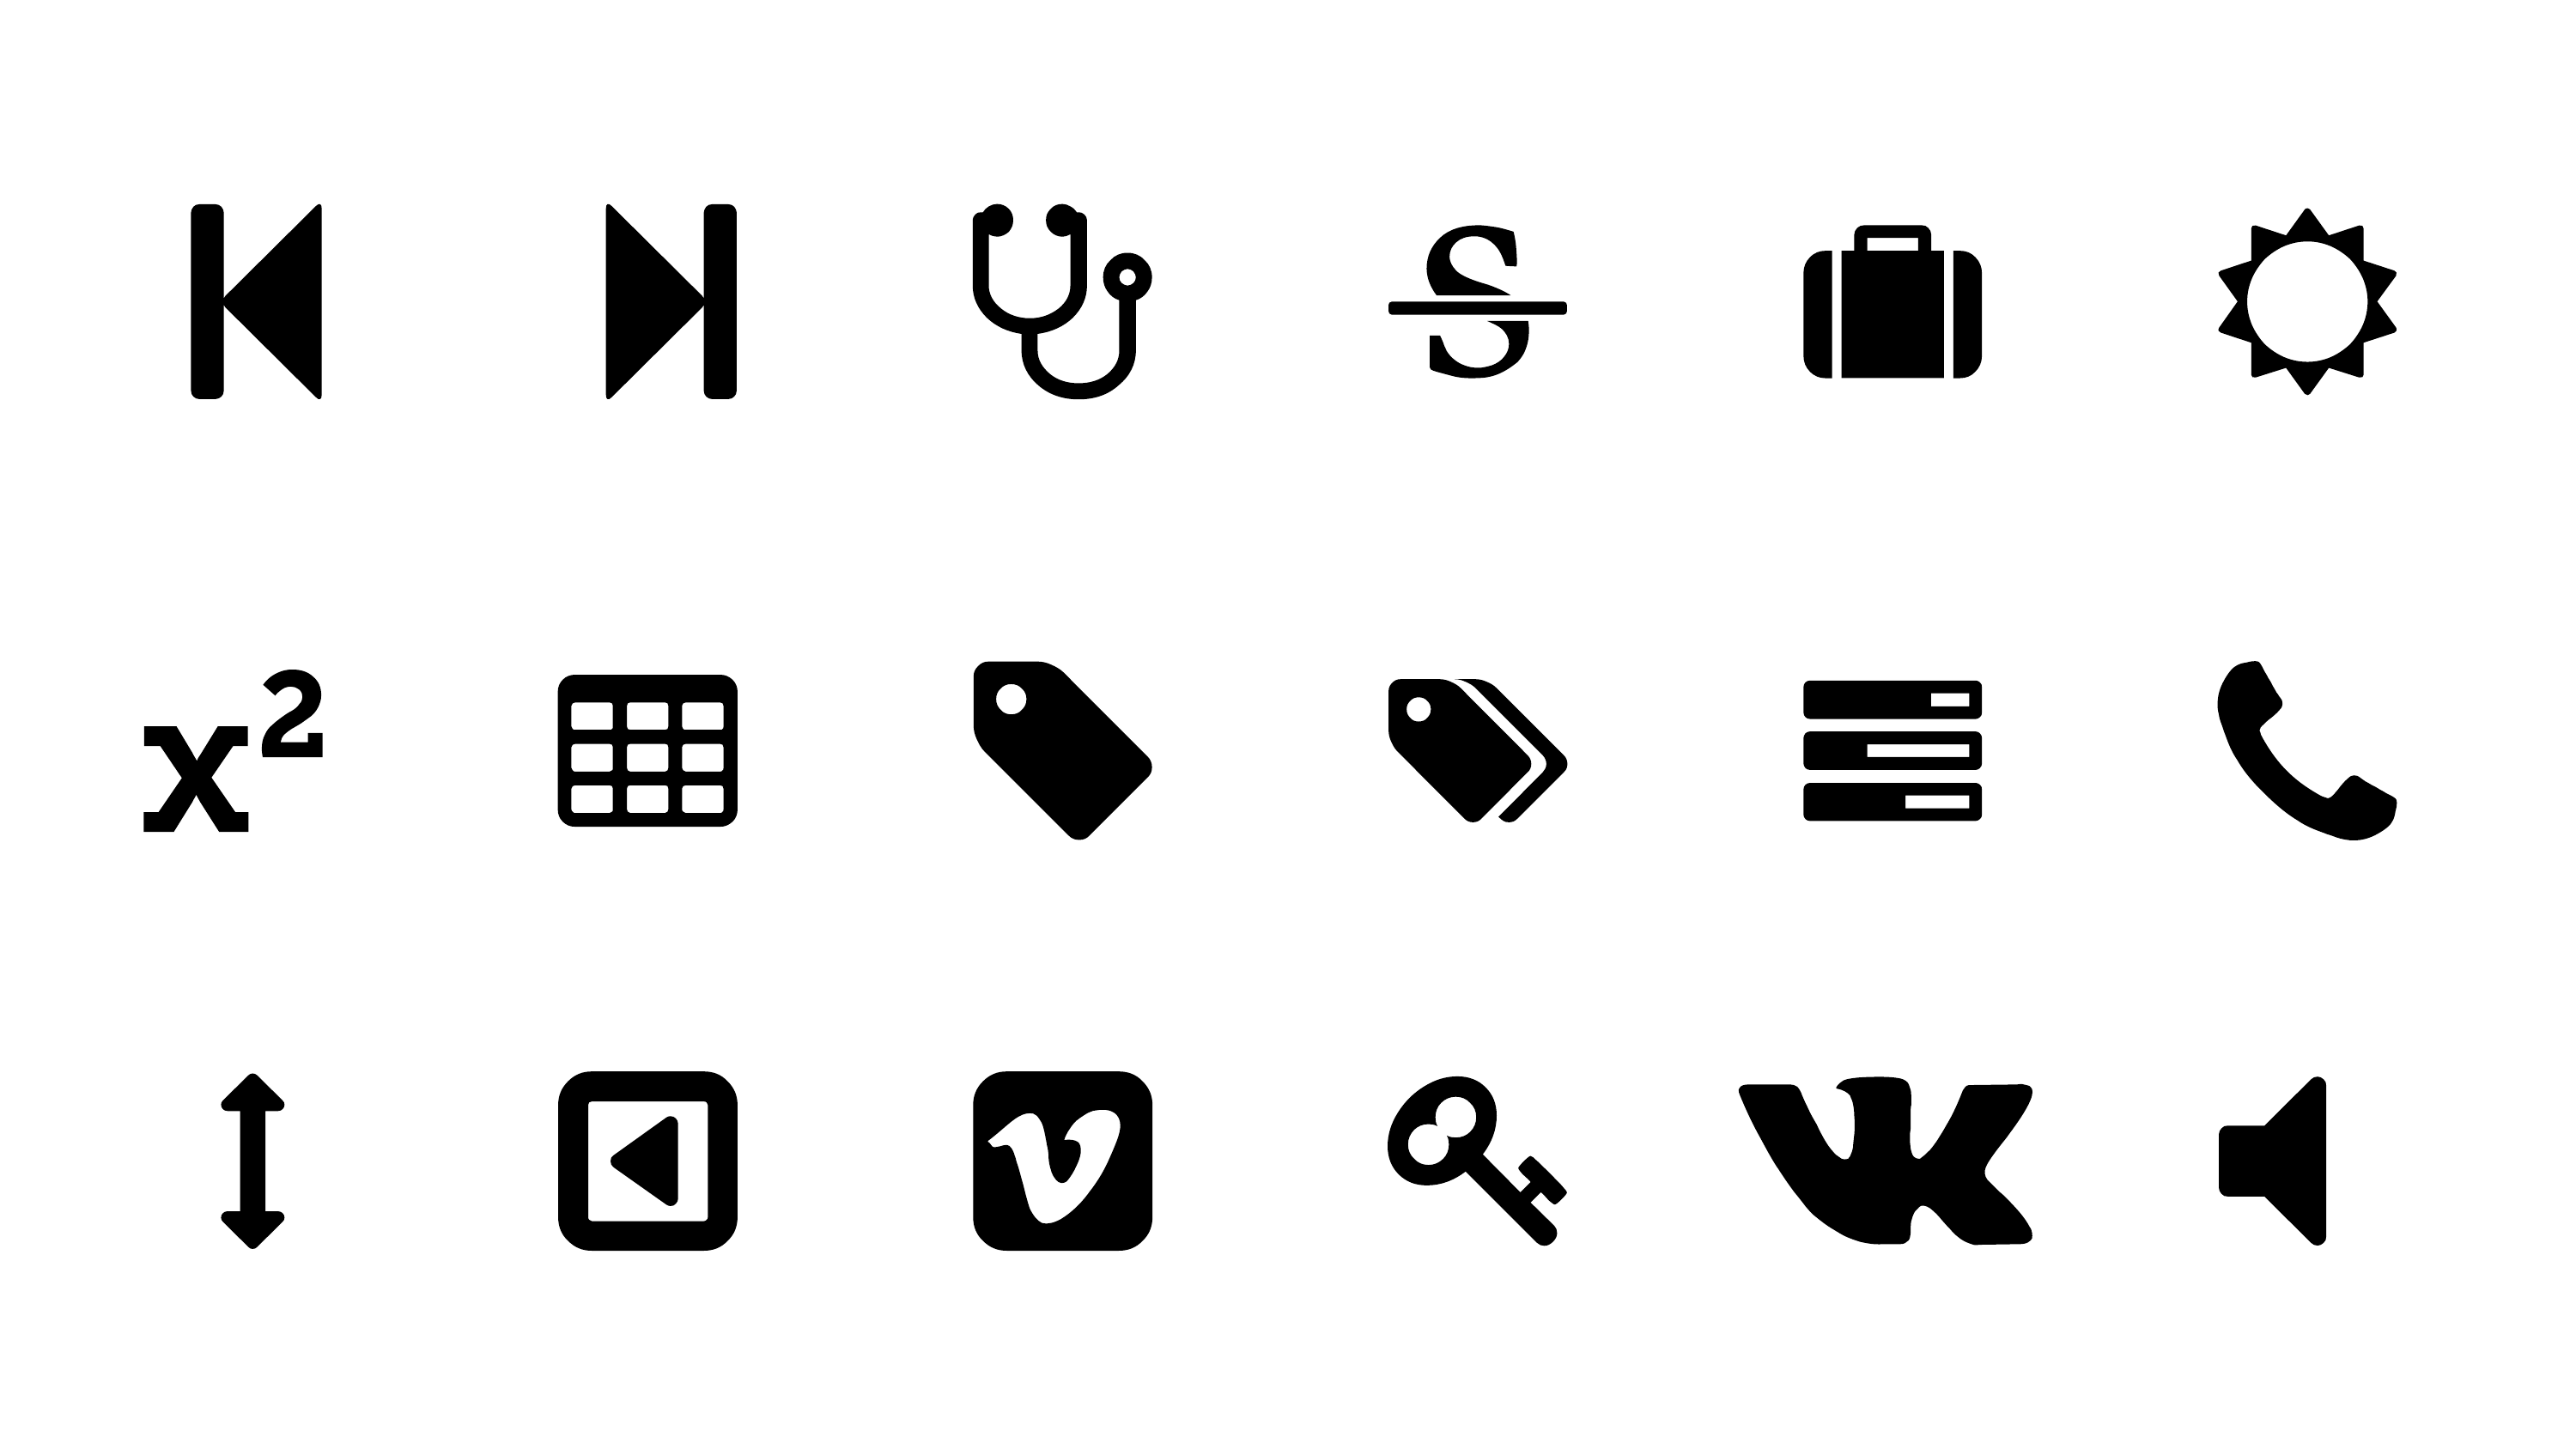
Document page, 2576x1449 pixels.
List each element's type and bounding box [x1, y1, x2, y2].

text_box [1388, 678, 1568, 823]
text_box [973, 1071, 1153, 1252]
text_box [2219, 1076, 2327, 1246]
text_box [1803, 225, 1983, 379]
text_box [972, 203, 1152, 400]
text_box [973, 661, 1152, 840]
text_box [221, 1073, 285, 1249]
text_box [2218, 208, 2397, 396]
text_box [557, 675, 738, 828]
text_box [1388, 1076, 1567, 1246]
text_box [1803, 680, 1983, 822]
text_box [191, 203, 322, 399]
text_box [143, 669, 323, 833]
text_box [1738, 1076, 2033, 1246]
text_box [2217, 661, 2397, 840]
text_box [605, 203, 737, 399]
text_box [557, 1070, 738, 1252]
text_box [1388, 225, 1568, 379]
